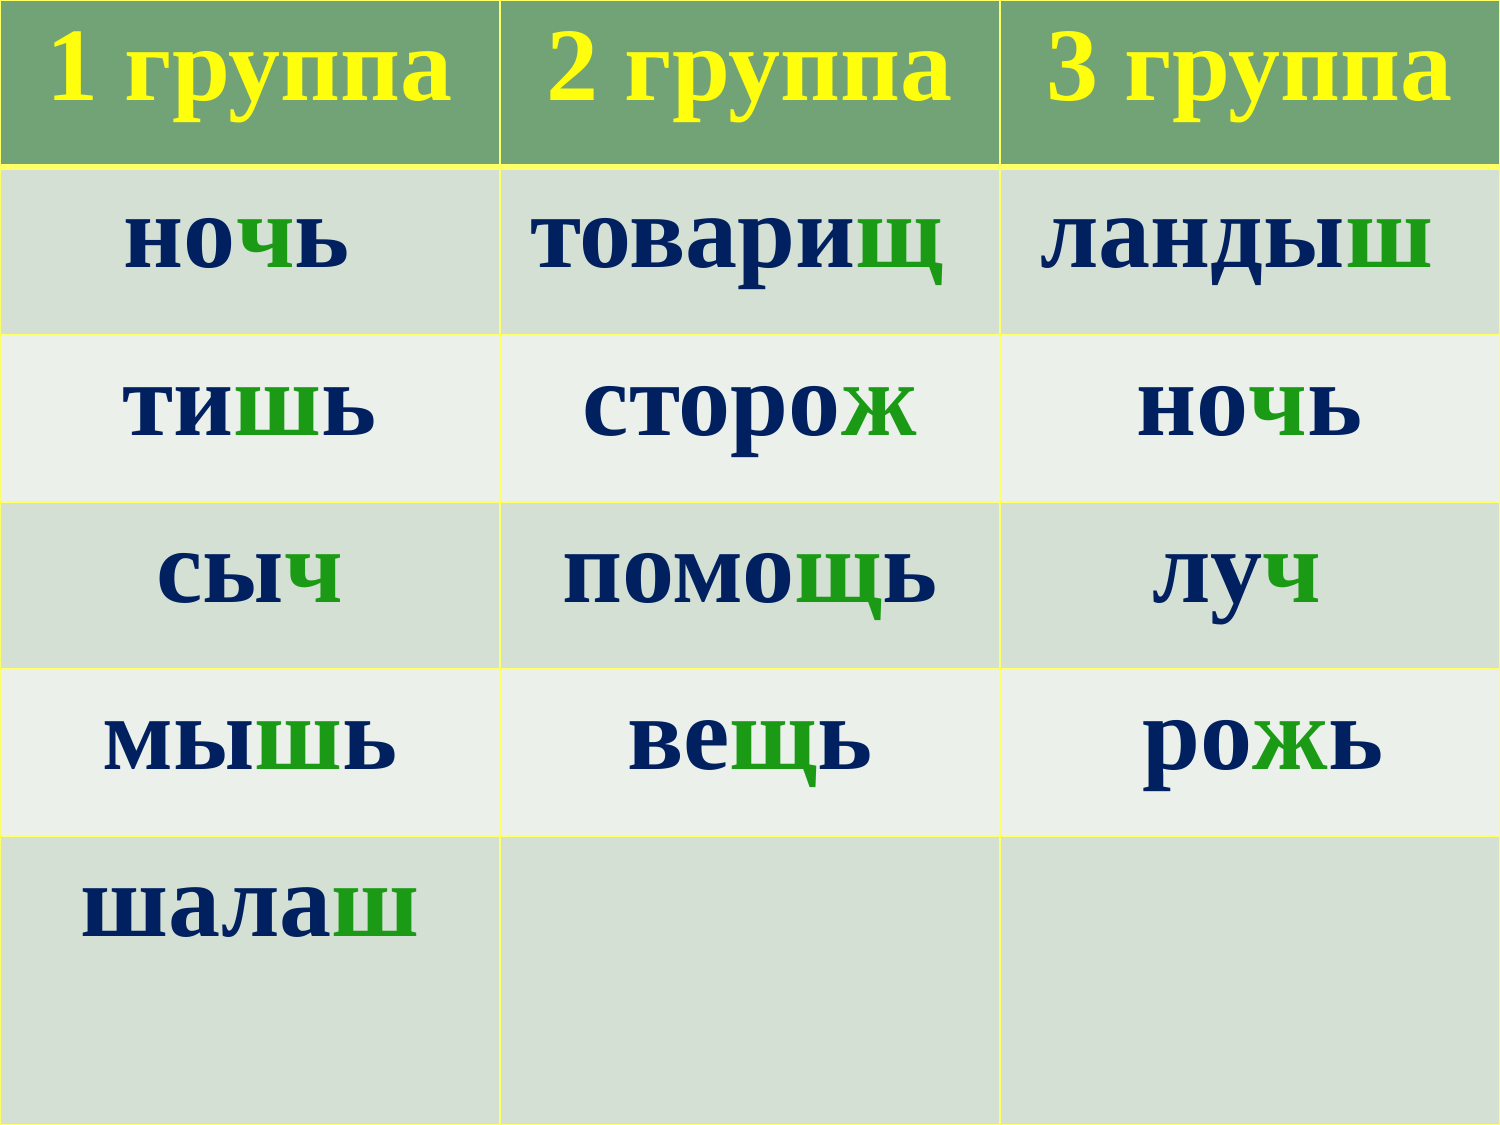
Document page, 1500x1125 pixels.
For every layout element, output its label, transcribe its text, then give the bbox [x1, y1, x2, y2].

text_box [7, 7, 1500, 1125]
table_header 3 группа [1001, 1, 1499, 7]
table_header 1 группа [1, 1, 499, 13]
table_header 2 группа [501, 1, 999, 7]
